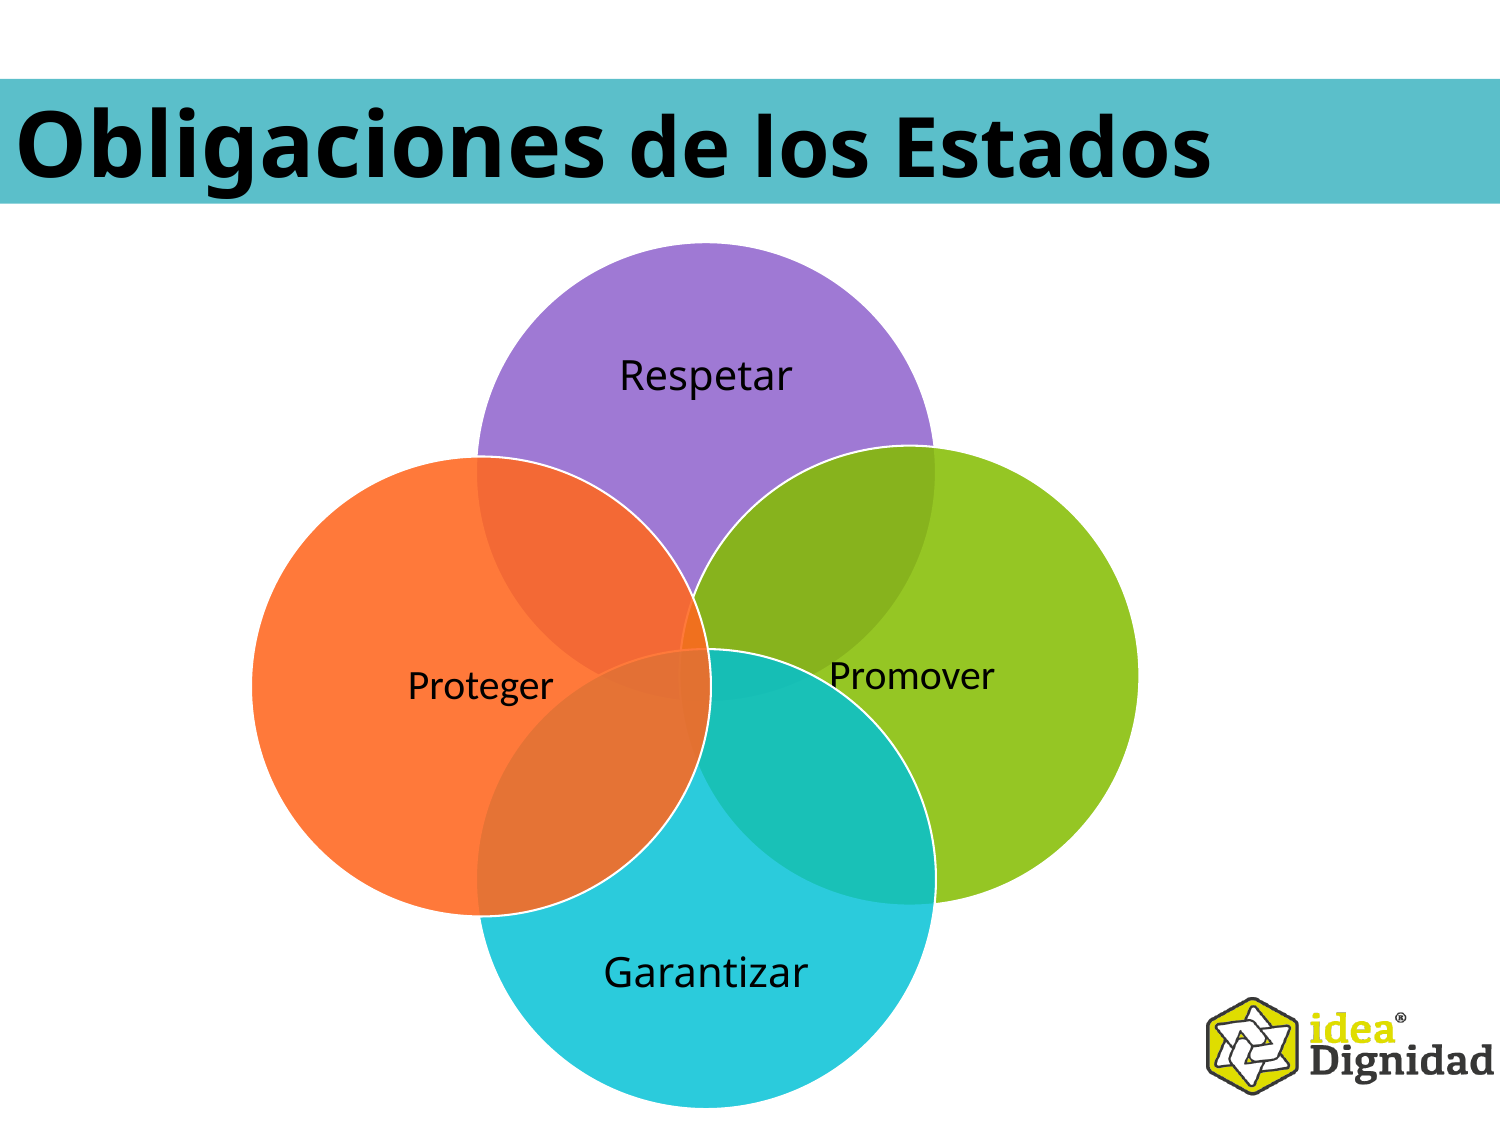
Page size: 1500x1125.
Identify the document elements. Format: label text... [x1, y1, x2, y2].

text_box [0, 233, 1450, 1118]
text_box Obligaciones de los Estados [0, 78, 1500, 204]
picture [1199, 993, 1500, 1099]
